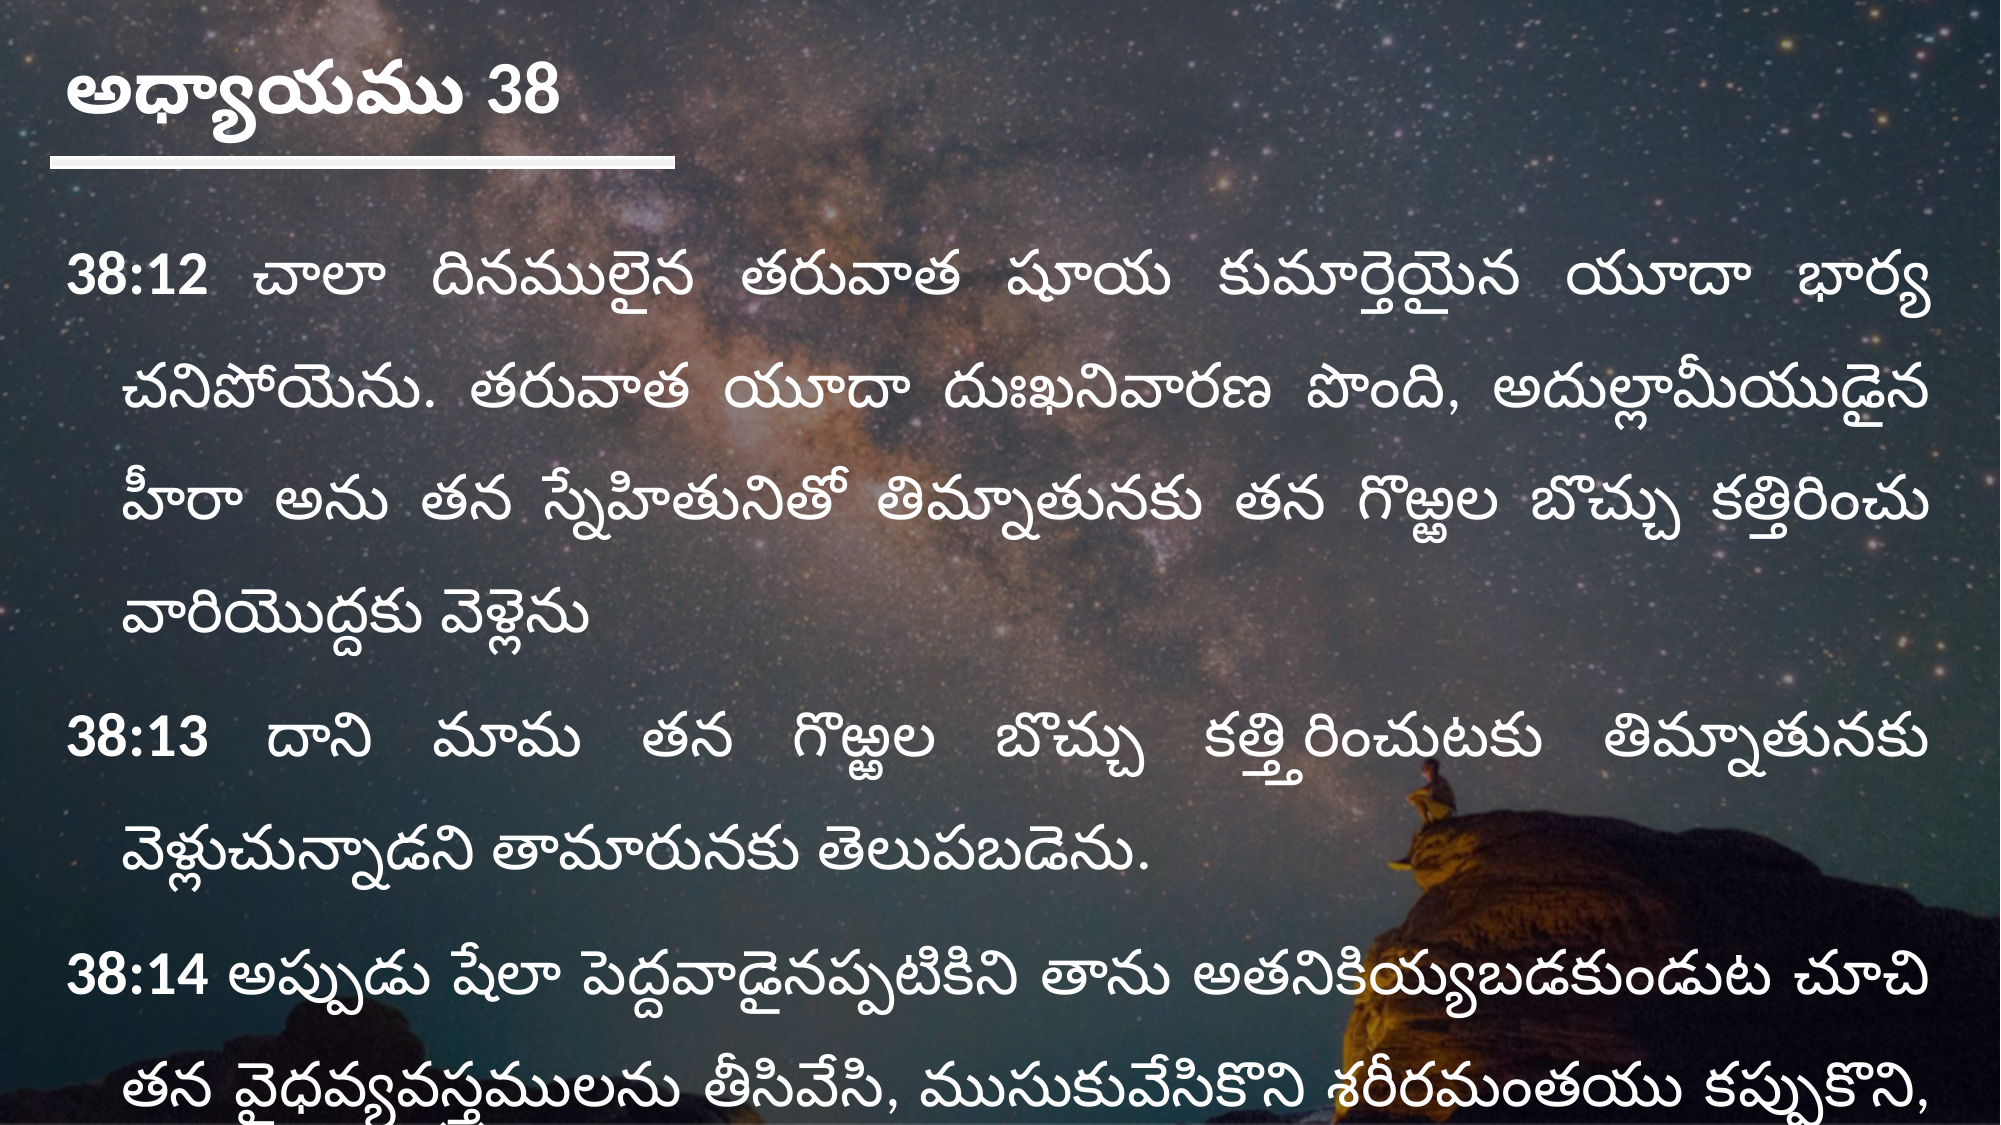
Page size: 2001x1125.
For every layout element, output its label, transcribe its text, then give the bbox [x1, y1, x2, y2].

list 38:12 చాలా దినములైన తరువాత షూయ కుమార్తెయైన యూదా భార్య చనిపోయెను. తరువాత యూదా దుఃఖనివారణ పొంది, అదుల్లామీయుడైన హీరా అను తన స్నేహితునితో తిమ్నాతునకు తన గొఱ్ఱల బొచ్చు కత్తిరించు వారియొద్దకు వెళ్లెను 38:13 దాని మామ తన గొఱ్ఱల బొచ్చు కత్త్తిరించుటకు తిమ్నాతునకు వెళ్లుచున్నాడని తామారునకు తెలుపబడెను. 38:14 అప్పుడు షేలా పెద్దవాడైనప్పటికిని తాను అతనికియ్యబడకుండుట చూచి తన వైధవ్యవస్త్రములను తీసివేసి, ముసుకువేసికొని శరీరమంతయు కప్పుకొని, తిమ్నాతునకు పోవు మార్గములోనుండు ఏనాయిము ద్వారమున కూర్చుండగా [50, 187, 1946, 1063]
picture [0, 0, 2000, 1125]
title అధ్యాయము 38 [50, 0, 1925, 167]
